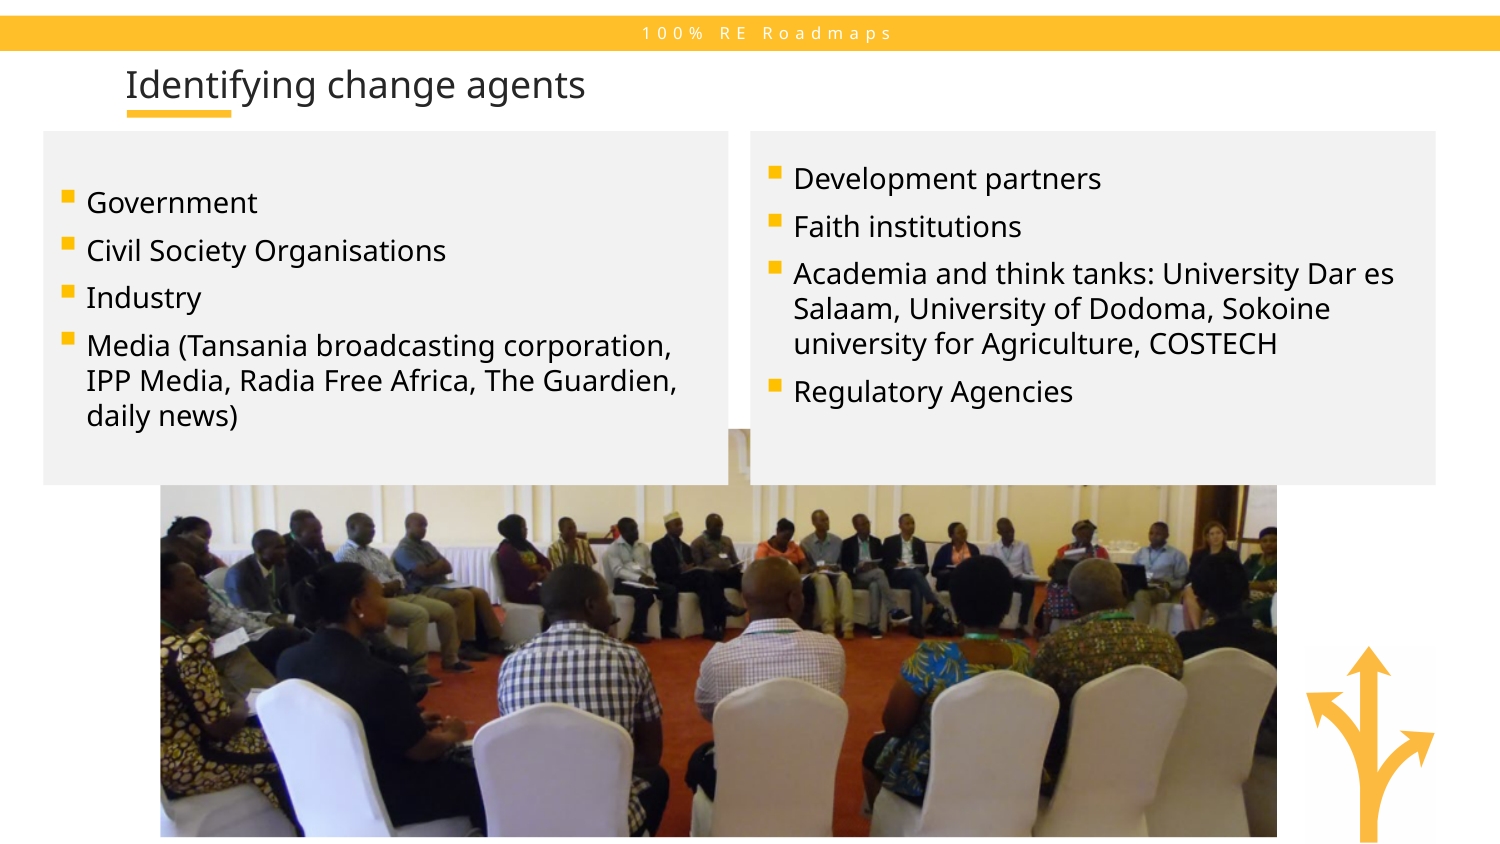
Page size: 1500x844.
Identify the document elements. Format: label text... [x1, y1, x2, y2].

text_box Government Civil Society Organisations Industry Media (Tansania broadcasting corporation, IPP Media, Radia Free Africa, The Guardien, daily news) [41, 129, 731, 487]
text_box [0, 14, 1500, 53]
picture [1304, 646, 1436, 844]
picture [152, 419, 1278, 844]
text_box 100% RE Roadmaps [334, 15, 1198, 51]
text_box Identifying change agents [110, 53, 1390, 114]
text_box Development partners Faith institutions Academia and think tanks: University Dar es Salaam, University of Dodoma, Sokoine university for Agriculture, COSTECH Regulatory Agencies [748, 129, 1438, 487]
text_box [125, 108, 234, 120]
